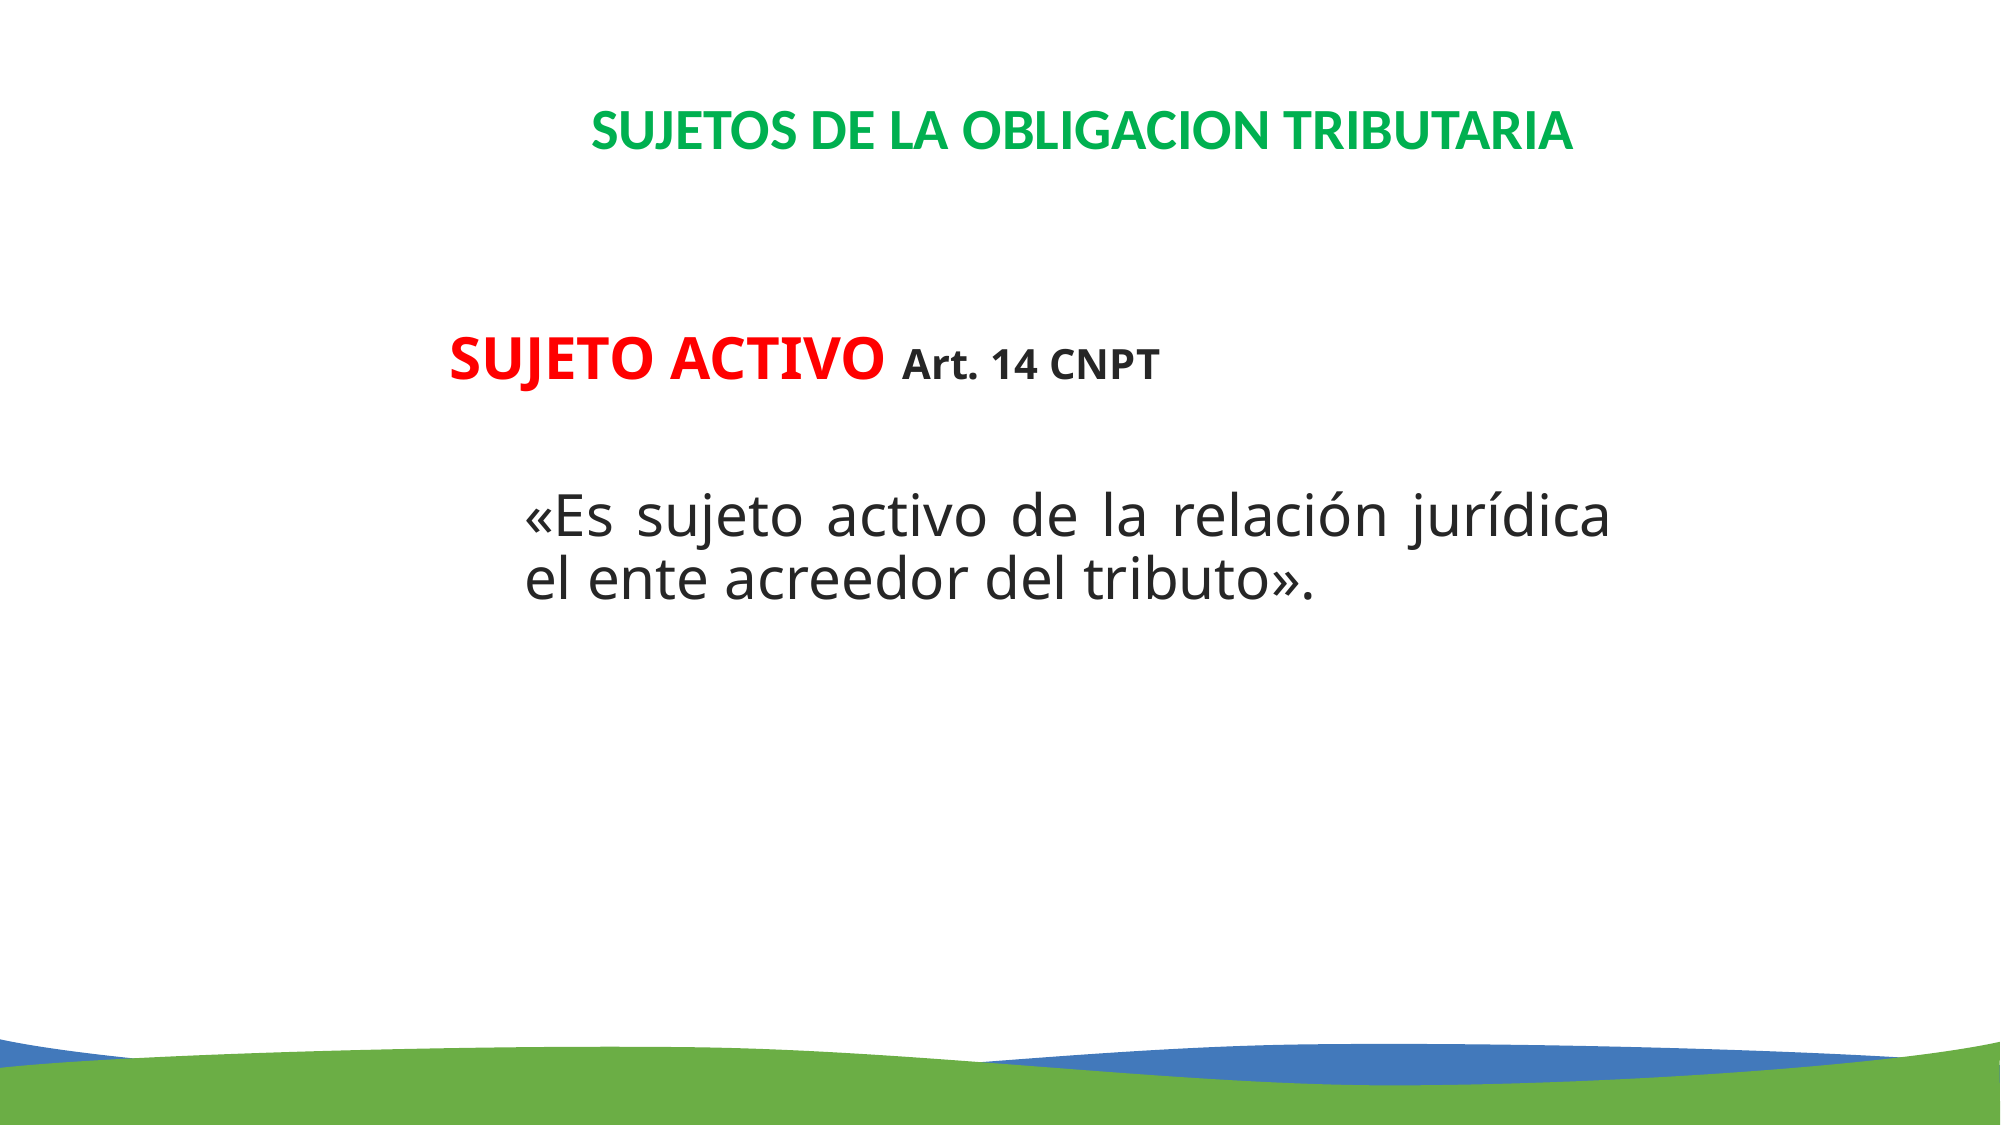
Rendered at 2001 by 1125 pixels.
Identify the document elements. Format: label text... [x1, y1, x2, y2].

text_box SUJETOS DE LA OBLIGACION TRIBUTARIA [576, 83, 1591, 169]
text_box SUJETO ACTIVO Art. 14 CNPT «Es sujeto activo de la relación jurídica el ente acreedor del tributo». [434, 321, 1629, 858]
